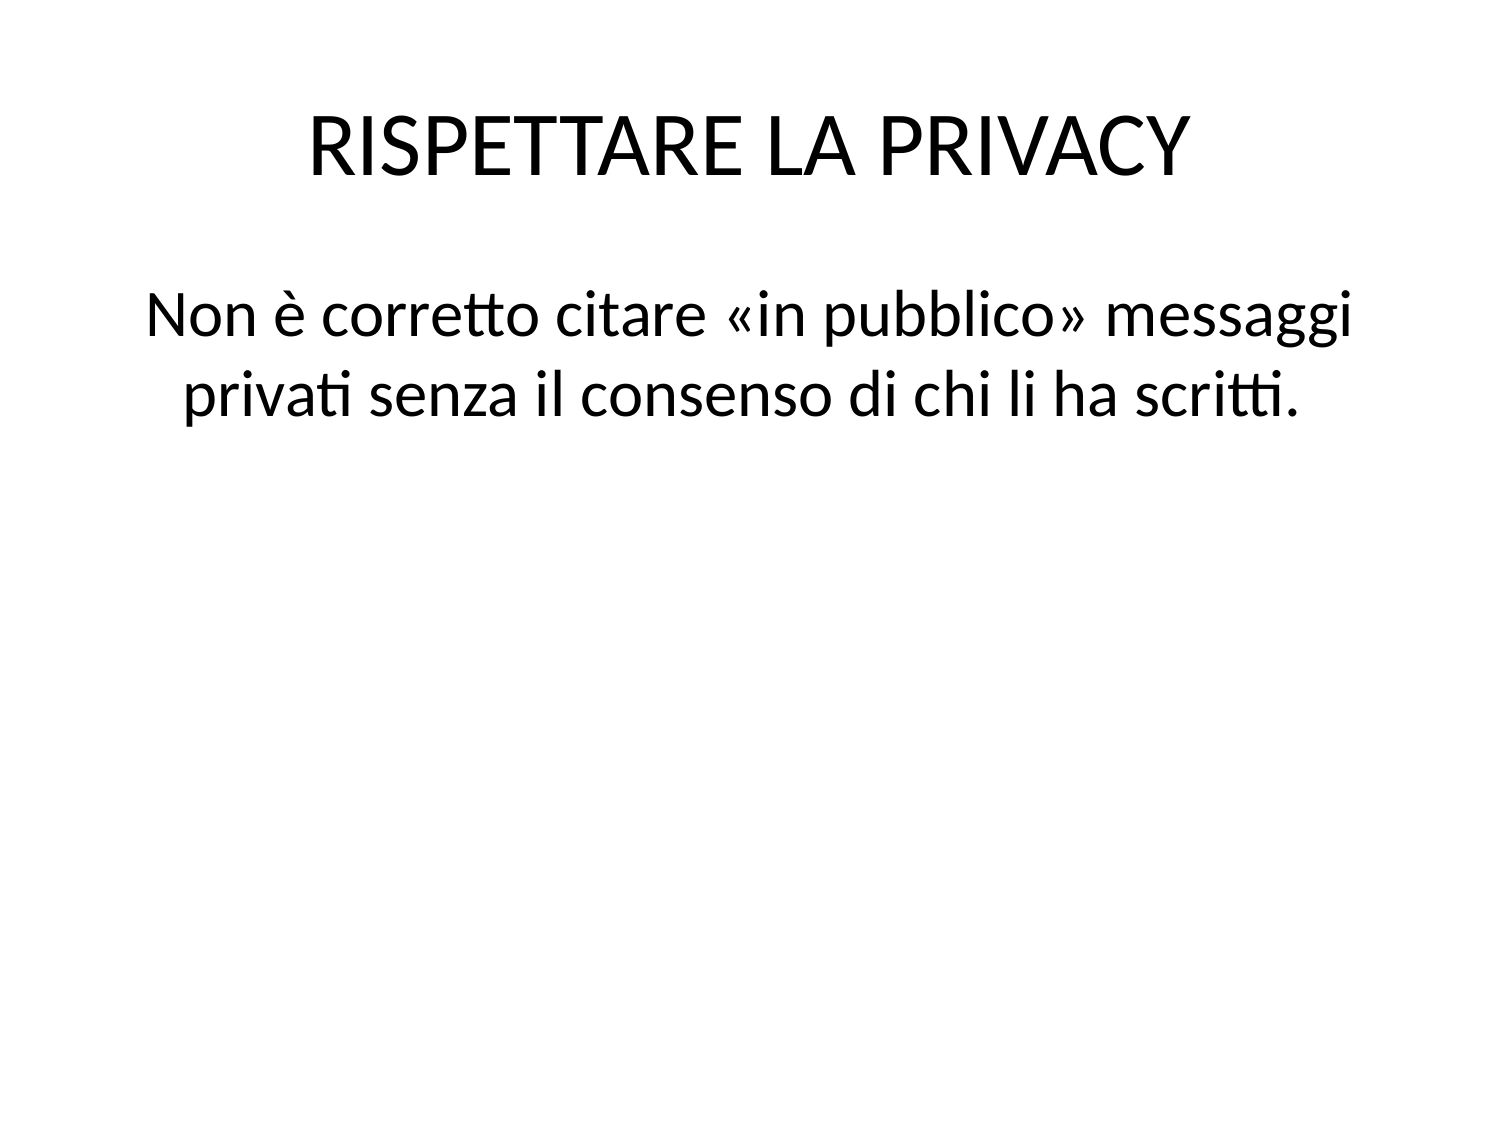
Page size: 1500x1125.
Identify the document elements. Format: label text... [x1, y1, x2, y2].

title RISPETTARE LA PRIVACY [75, 45, 1425, 233]
list Non è corretto citare «in pubblico» messaggi privati senza il consenso di chi li ha scritti. [75, 262, 1425, 1005]
